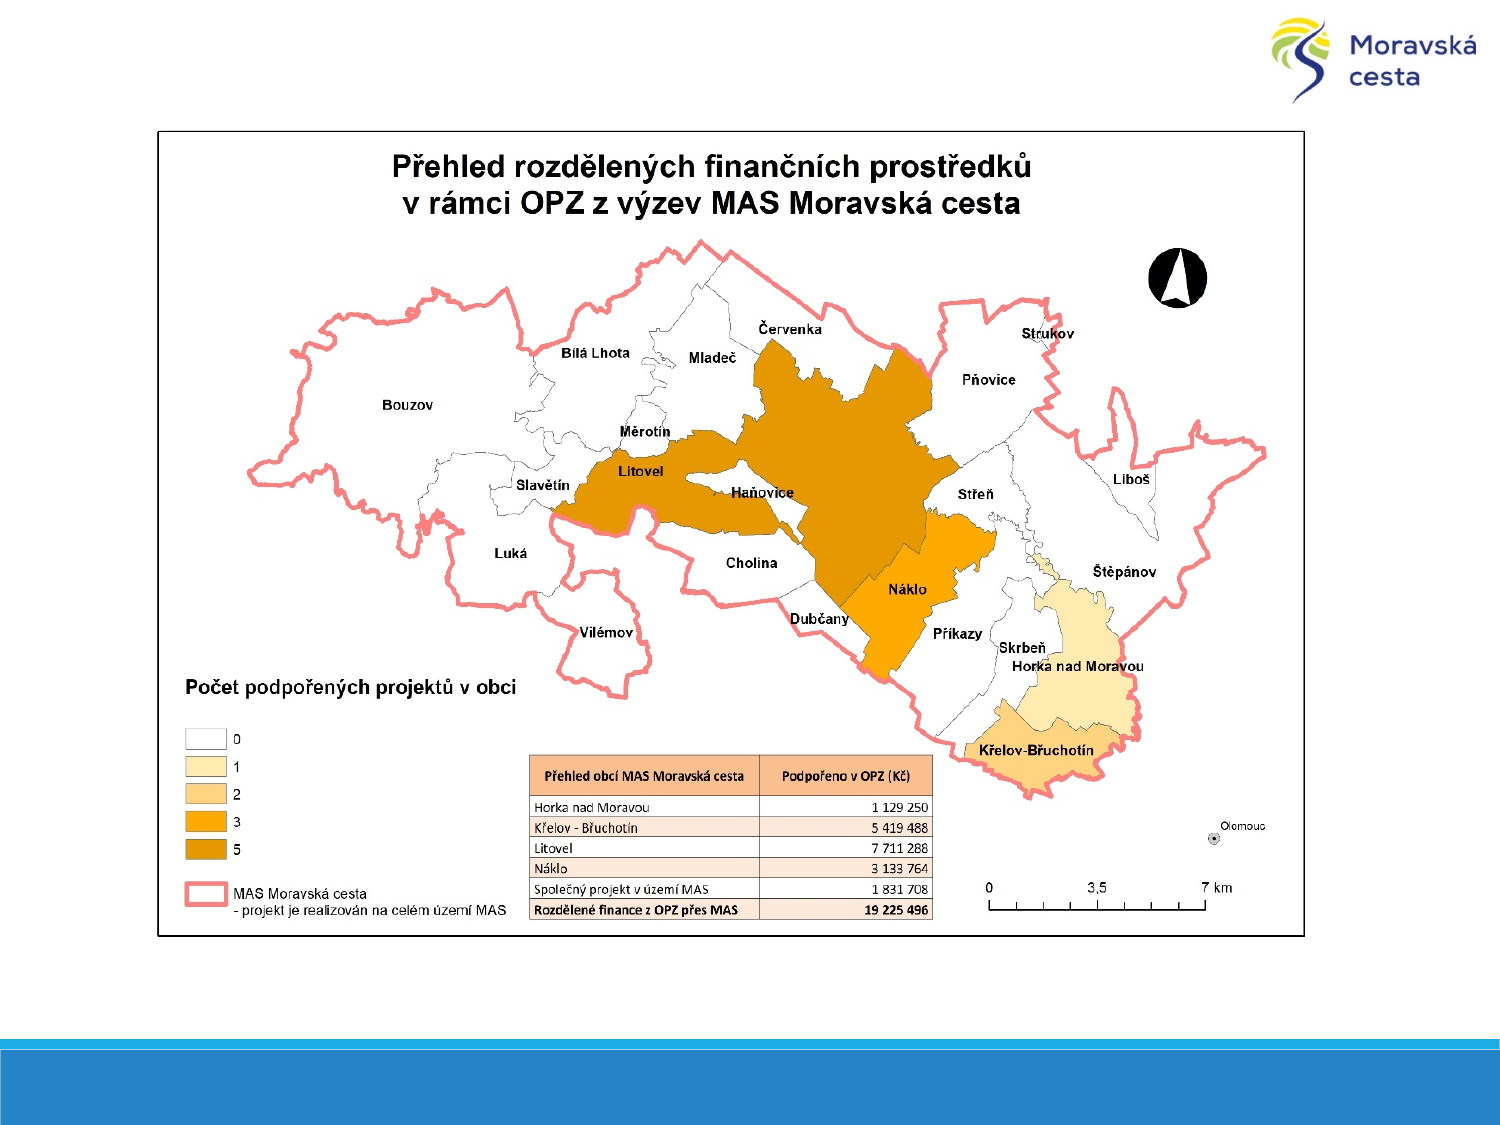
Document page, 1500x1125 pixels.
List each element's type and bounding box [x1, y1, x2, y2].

picture [129, 15, 1476, 968]
